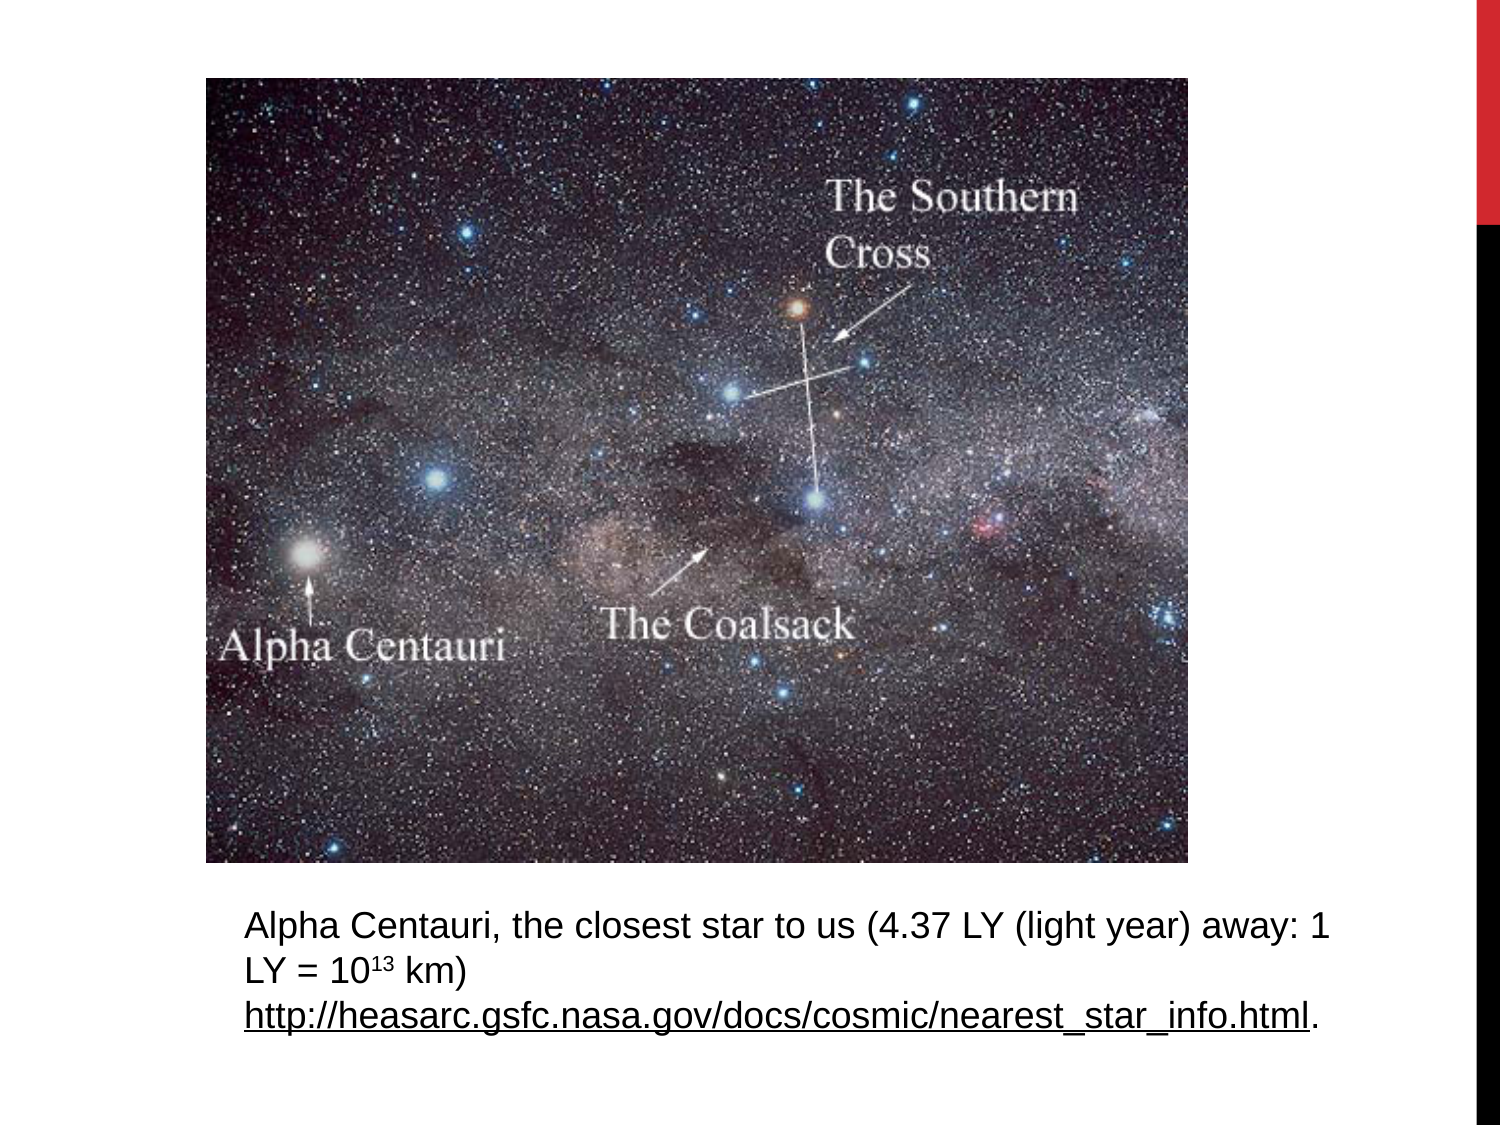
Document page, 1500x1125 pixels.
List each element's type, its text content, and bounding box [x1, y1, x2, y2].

text_box Alpha Centauri, the closest star to us (4.37 LY (light year) away: 1 LY = 1013 km) http://heasarc.gsfc.nasa.gov/docs/cosmic/nearest_star_info.html. [229, 893, 1376, 1043]
picture [206, 77, 1188, 863]
